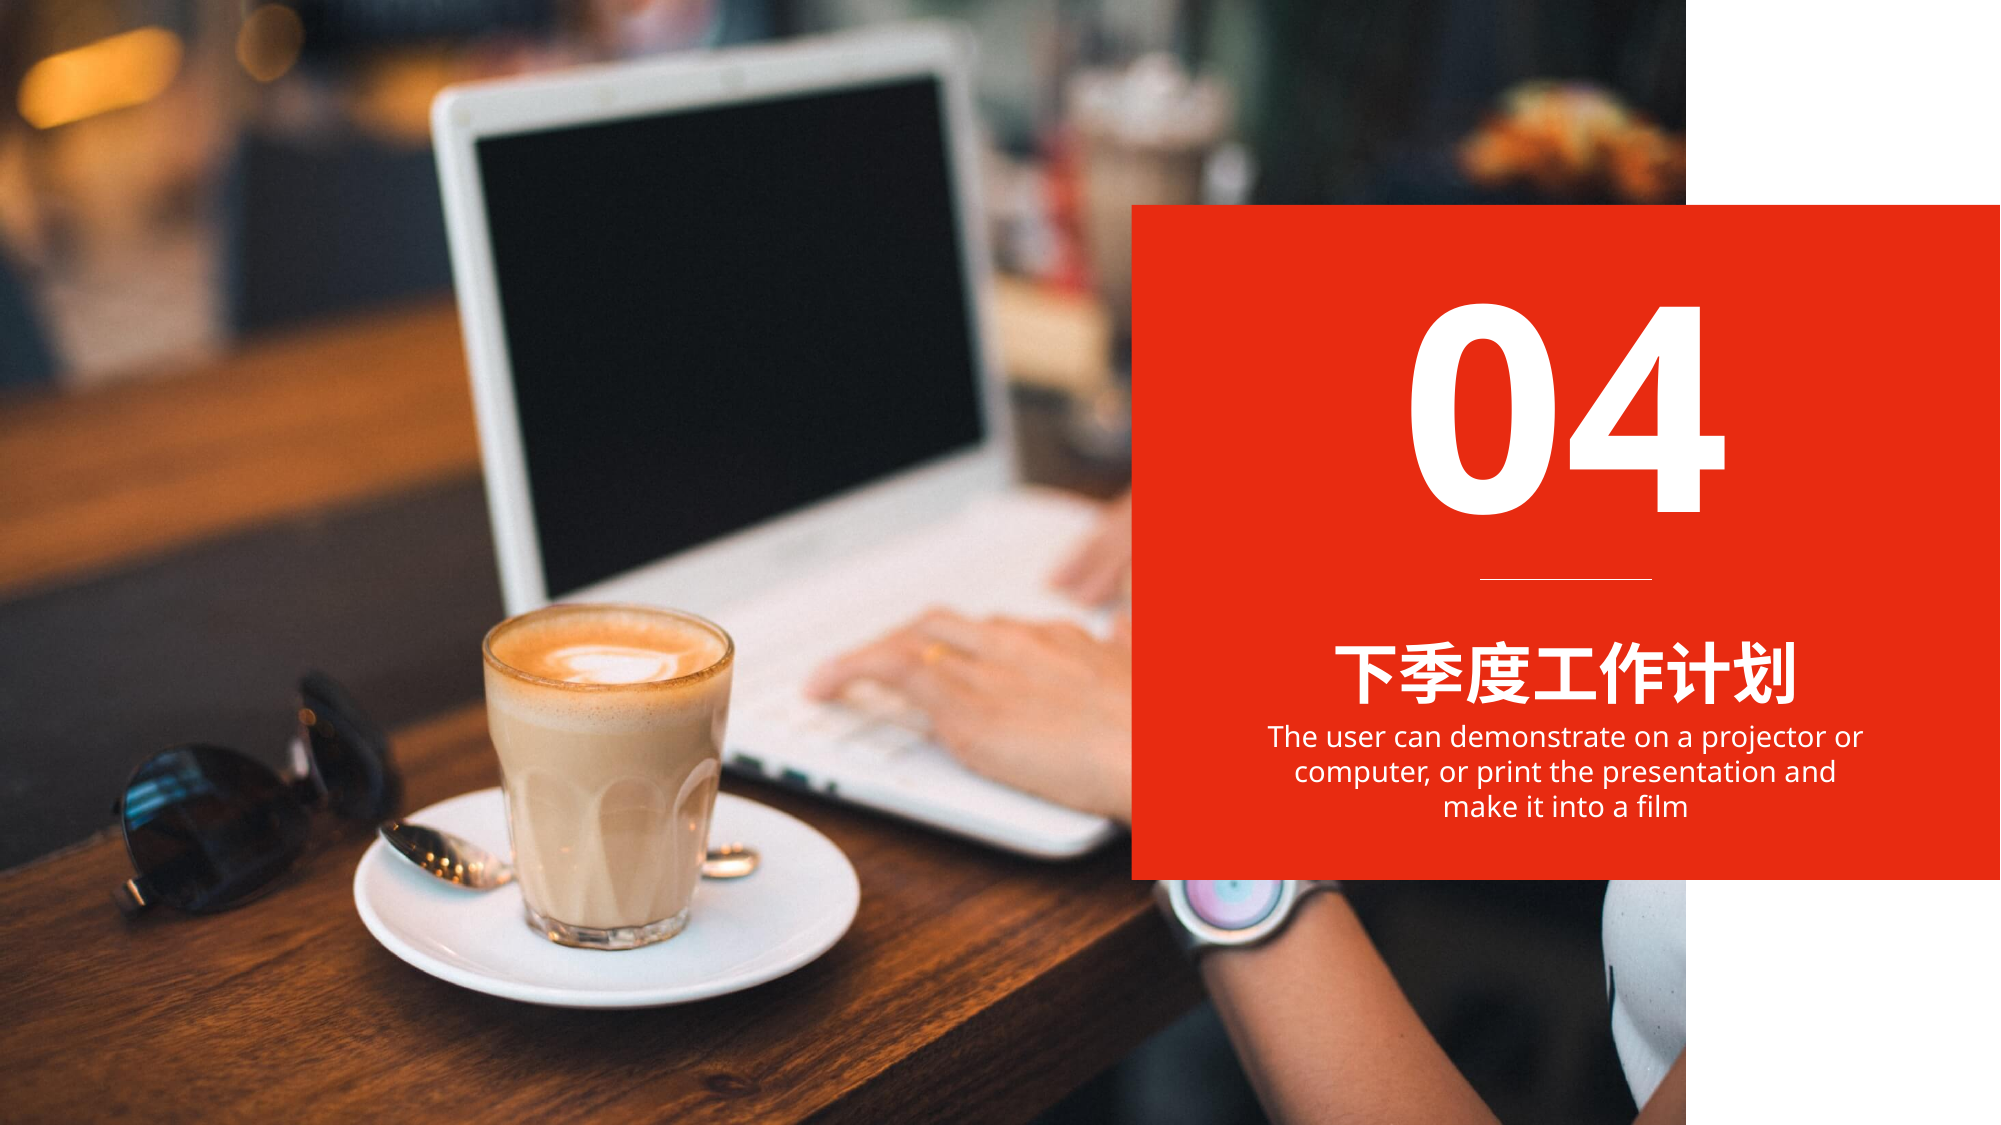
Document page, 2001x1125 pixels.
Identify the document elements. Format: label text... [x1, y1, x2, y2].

text_box [1686, 204, 2000, 881]
text_box The user can demonstrate on a projector or computer, or print the presentation and make it into a film [1686, 711, 1891, 831]
text_box 04 [1686, 217, 1819, 577]
picture [0, 0, 1686, 1125]
text_box 下季度工作计划 [1686, 624, 1815, 711]
